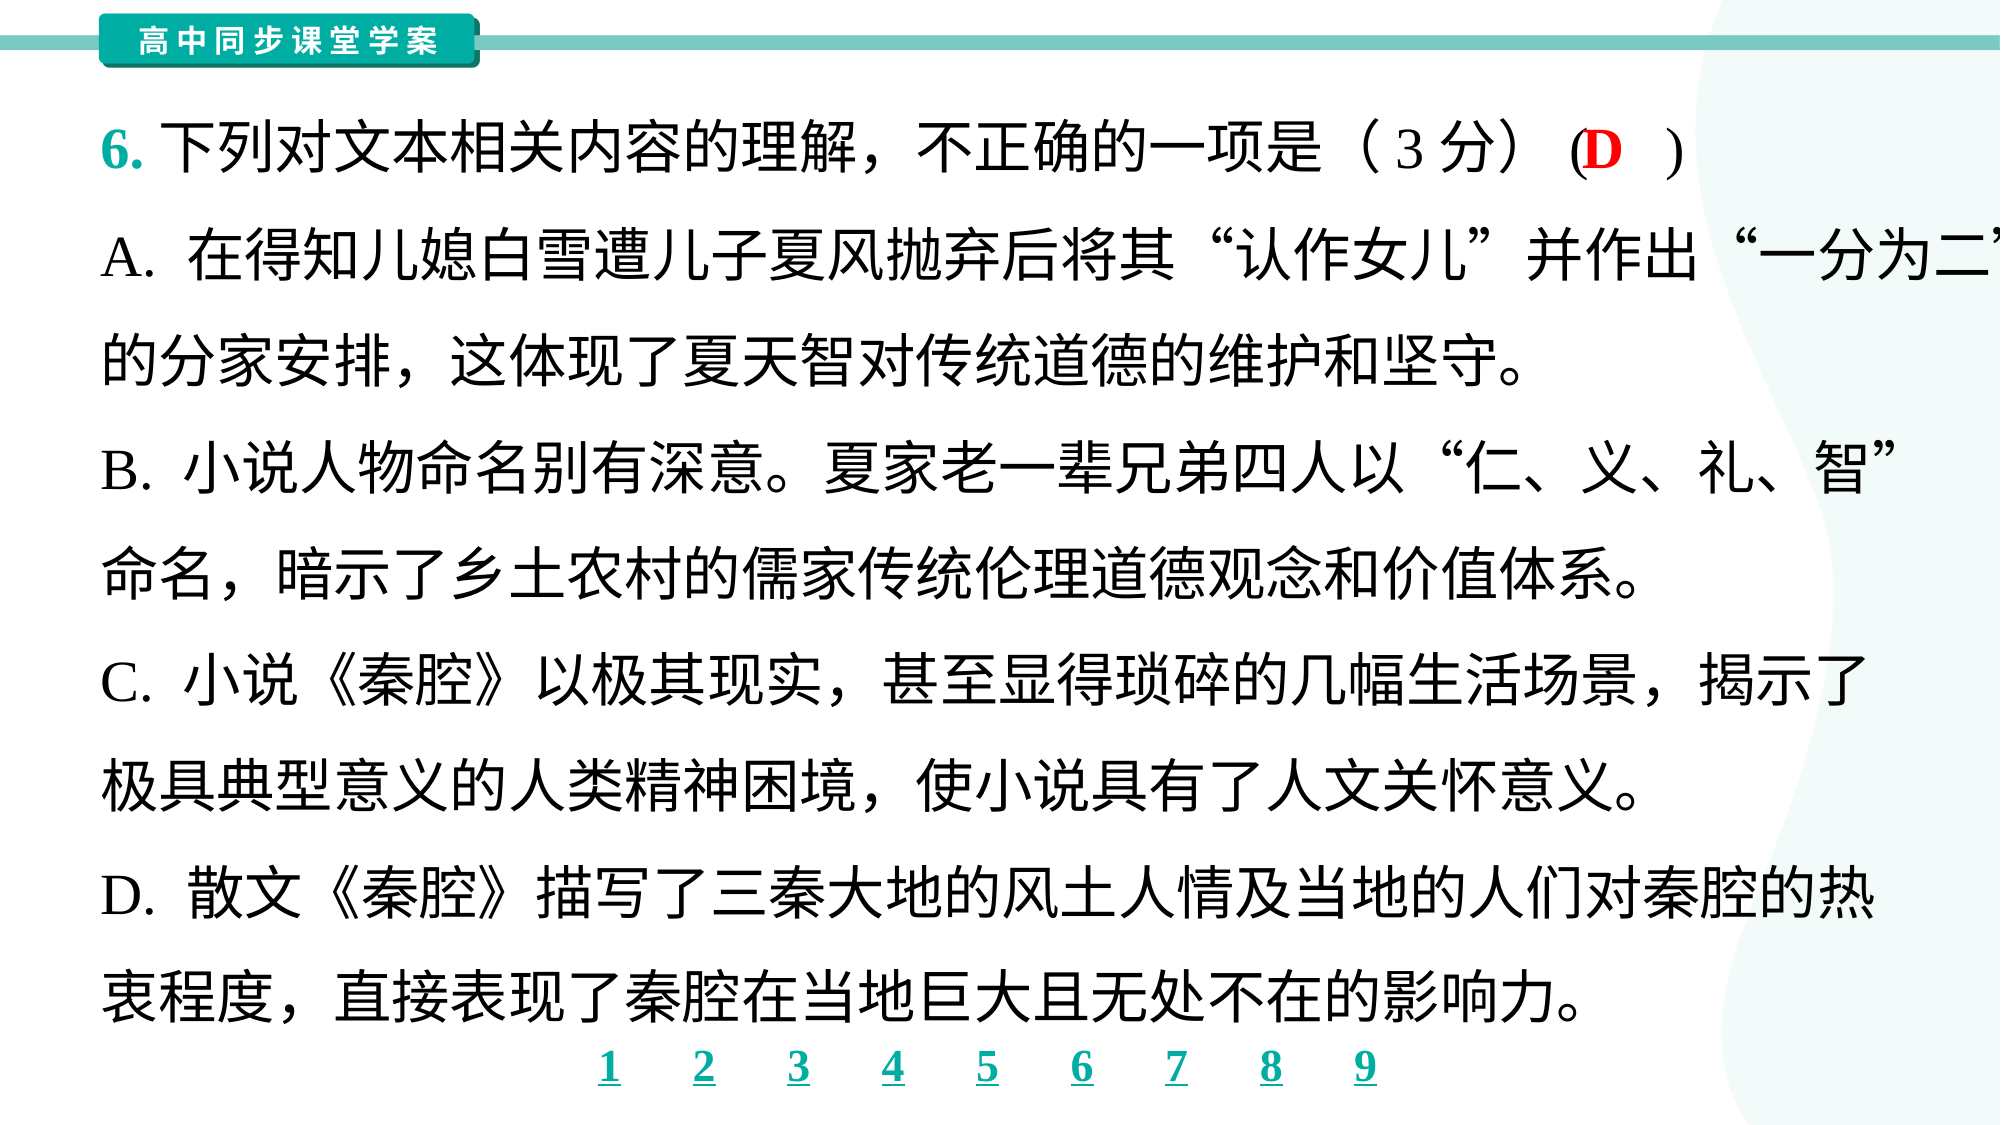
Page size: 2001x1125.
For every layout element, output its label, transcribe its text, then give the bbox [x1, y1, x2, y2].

text_box 6.下列对文本相关内容的理解，不正确的一项是（3分）( ) [1646, 76, 1899, 169]
text_box A. 在得知儿媳白雪遭儿子夏风抛弃后将其“认作女儿”并作出“一分为二” 的分家安排，这体现了夏天智对传统道德的维护和坚守。 B. 小说人物命名别有深意。夏家老一辈兄弟四人以“仁、义、礼、智” 命名，暗示了乡土农村的儒家传统伦理道德观念和价值体系。 C. 小说《秦腔》以极其现实，甚至显得琐碎的几幅生活场景，揭示了 极具典型意义的人类精神困境，使小说具有了人文关怀意义。 D. 散文《秦腔》描写了三秦大地的风土人情及当地的人们对秦腔的热 衷程度，直接表现了秦腔在当地巨大且无处不在的影响力。 [100, 182, 1899, 1019]
text_box D [1560, 75, 1646, 169]
text_box 6.下列对文本相关内容的理解，不正确的一项是（3分）( ) [100, 76, 1560, 169]
picture [0, 0, 2000, 1125]
